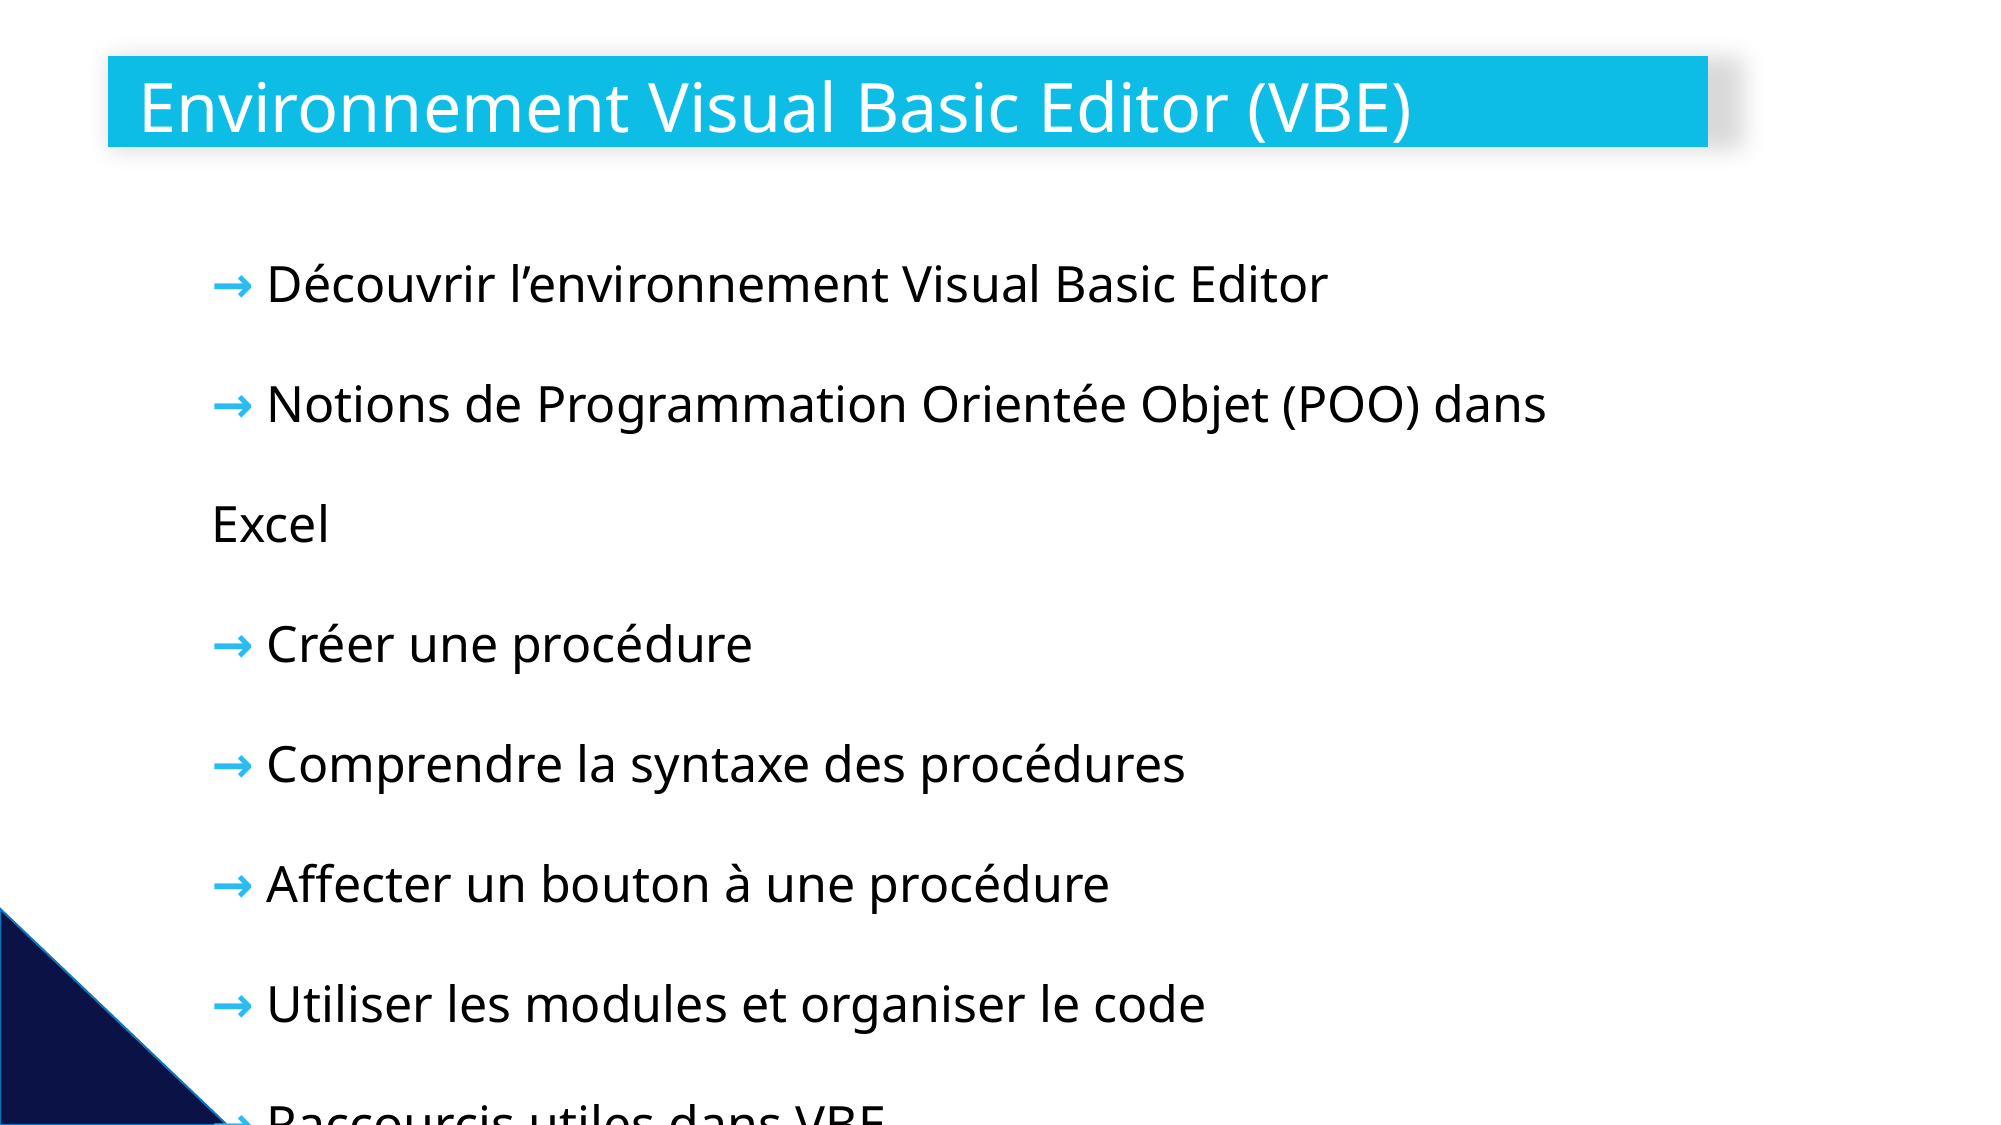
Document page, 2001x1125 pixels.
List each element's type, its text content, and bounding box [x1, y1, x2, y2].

text_box → Découvrir l’environnement Visual Basic Editor → Notions de Programmation Orientée Objet (POO) dans Excel → Créer une procédure → Comprendre la syntaxe des procédures → Affecter un bouton à une procédure → Utiliser les modules et organiser le code → Raccourcis utiles dans VBE [196, 185, 1596, 1125]
text_box [0, 907, 196, 1125]
title Environnement Visual Basic Editor (VBE) [108, 56, 1708, 147]
